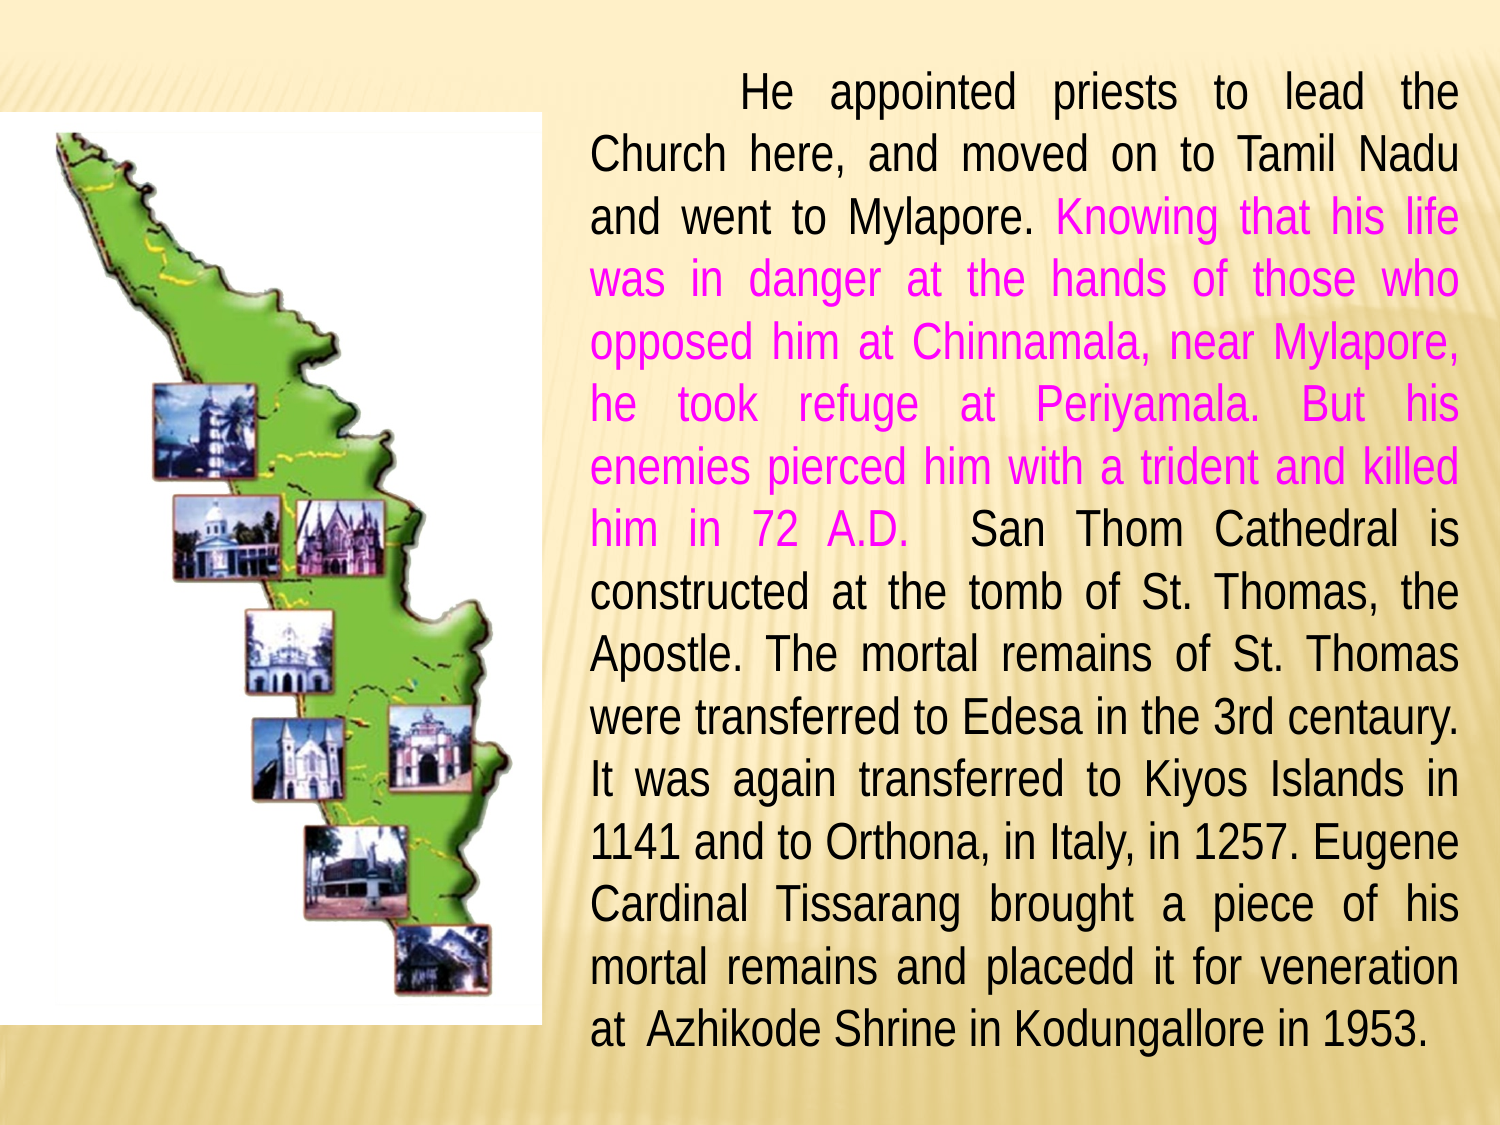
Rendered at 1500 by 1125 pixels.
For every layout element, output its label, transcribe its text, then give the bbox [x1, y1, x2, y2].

picture [0, 112, 543, 1026]
text_box He appointed priests to lead the Church here, and moved on to Tamil Nadu and went to Mylapore. Knowing that his life was in danger at the hands of those who opposed him at Chinnamala, near Mylapore, he took refuge at Periyamala. But his enemies pierced him with a trident and killed him in 72 A.D. San Thom Cathedral is constructed at the tomb of St. Thomas, the Apostle. The mortal remains of St. Thomas were transferred to Edesa in the 3rd centaury. It was again transferred to Kiyos Islands in 1141 and to Orthona, in Italy, in 1257. Eugene Cardinal Tissarang brought a piece of his mortal remains and placedd it for veneration at Azhikode Shrine in Kodungallore in 1953. [574, 49, 1475, 1065]
